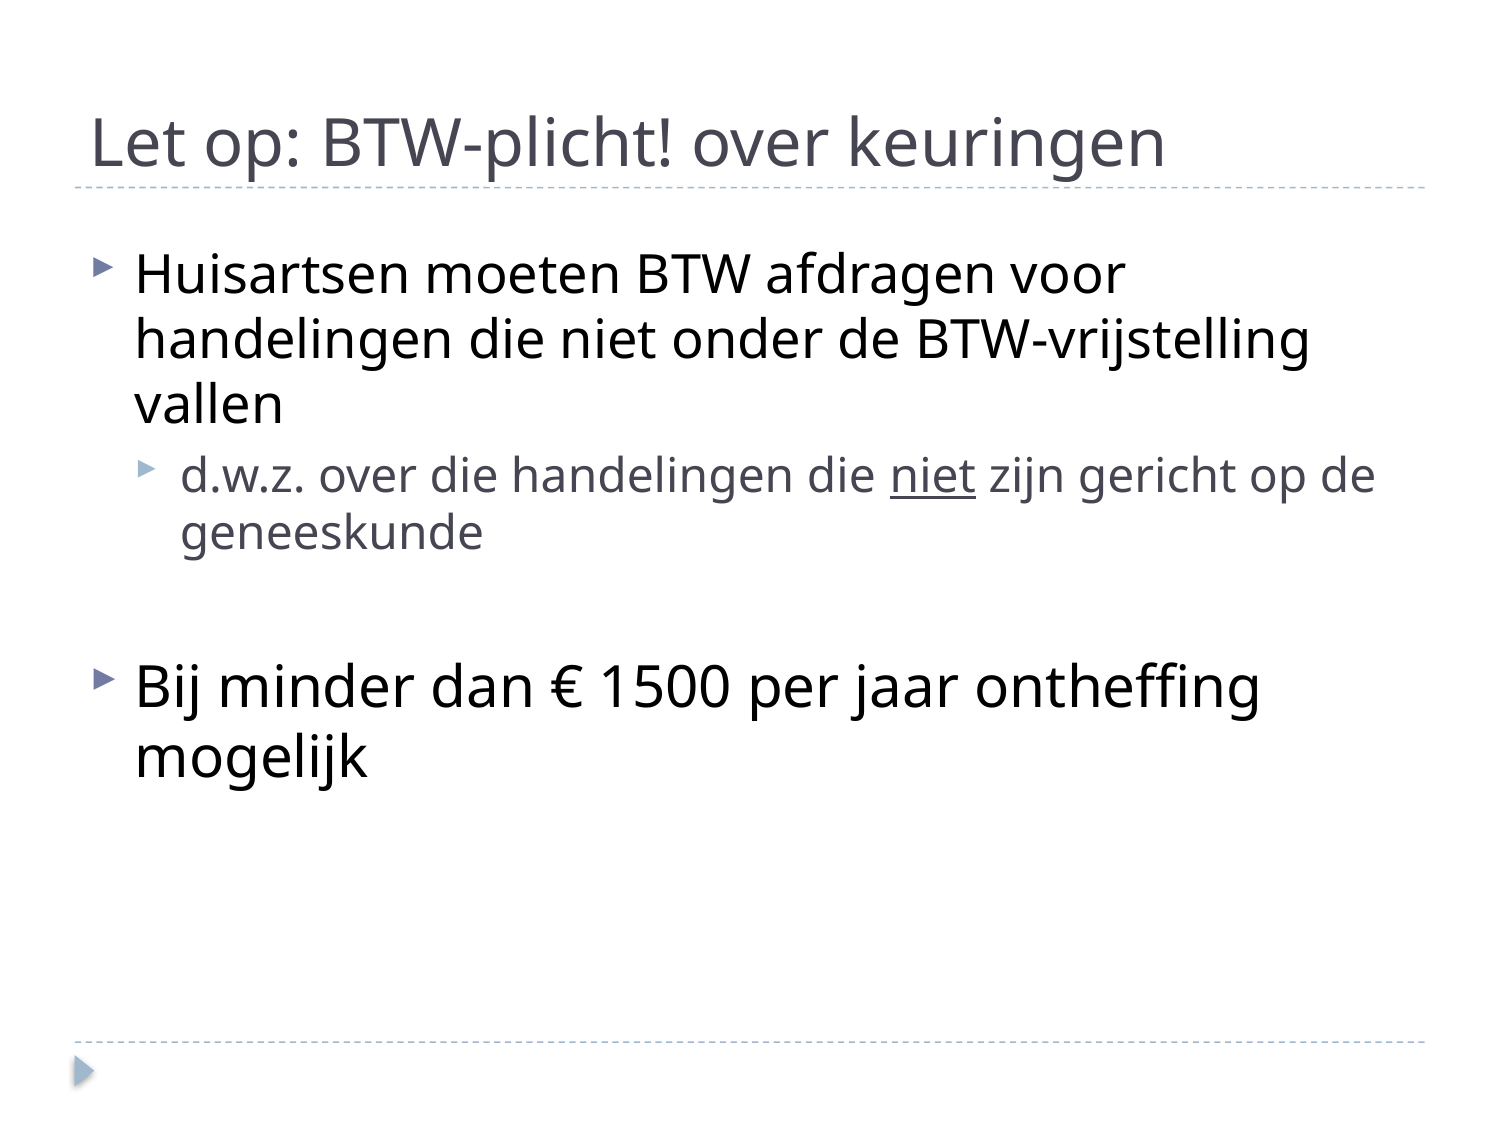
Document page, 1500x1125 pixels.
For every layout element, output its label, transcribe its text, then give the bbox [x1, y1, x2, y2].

title Let op: BTW-plicht! over keuringen [75, 24, 1425, 188]
list Huisartsen moeten BTW afdragen voor handelingen die niet onder de BTW-vrijstelling vallen d.w.z. over die handelingen die niet zijn gericht op de geneeskunde Bij minder dan € 1500 per jaar ontheffing mogelijk [75, 231, 1425, 1010]
